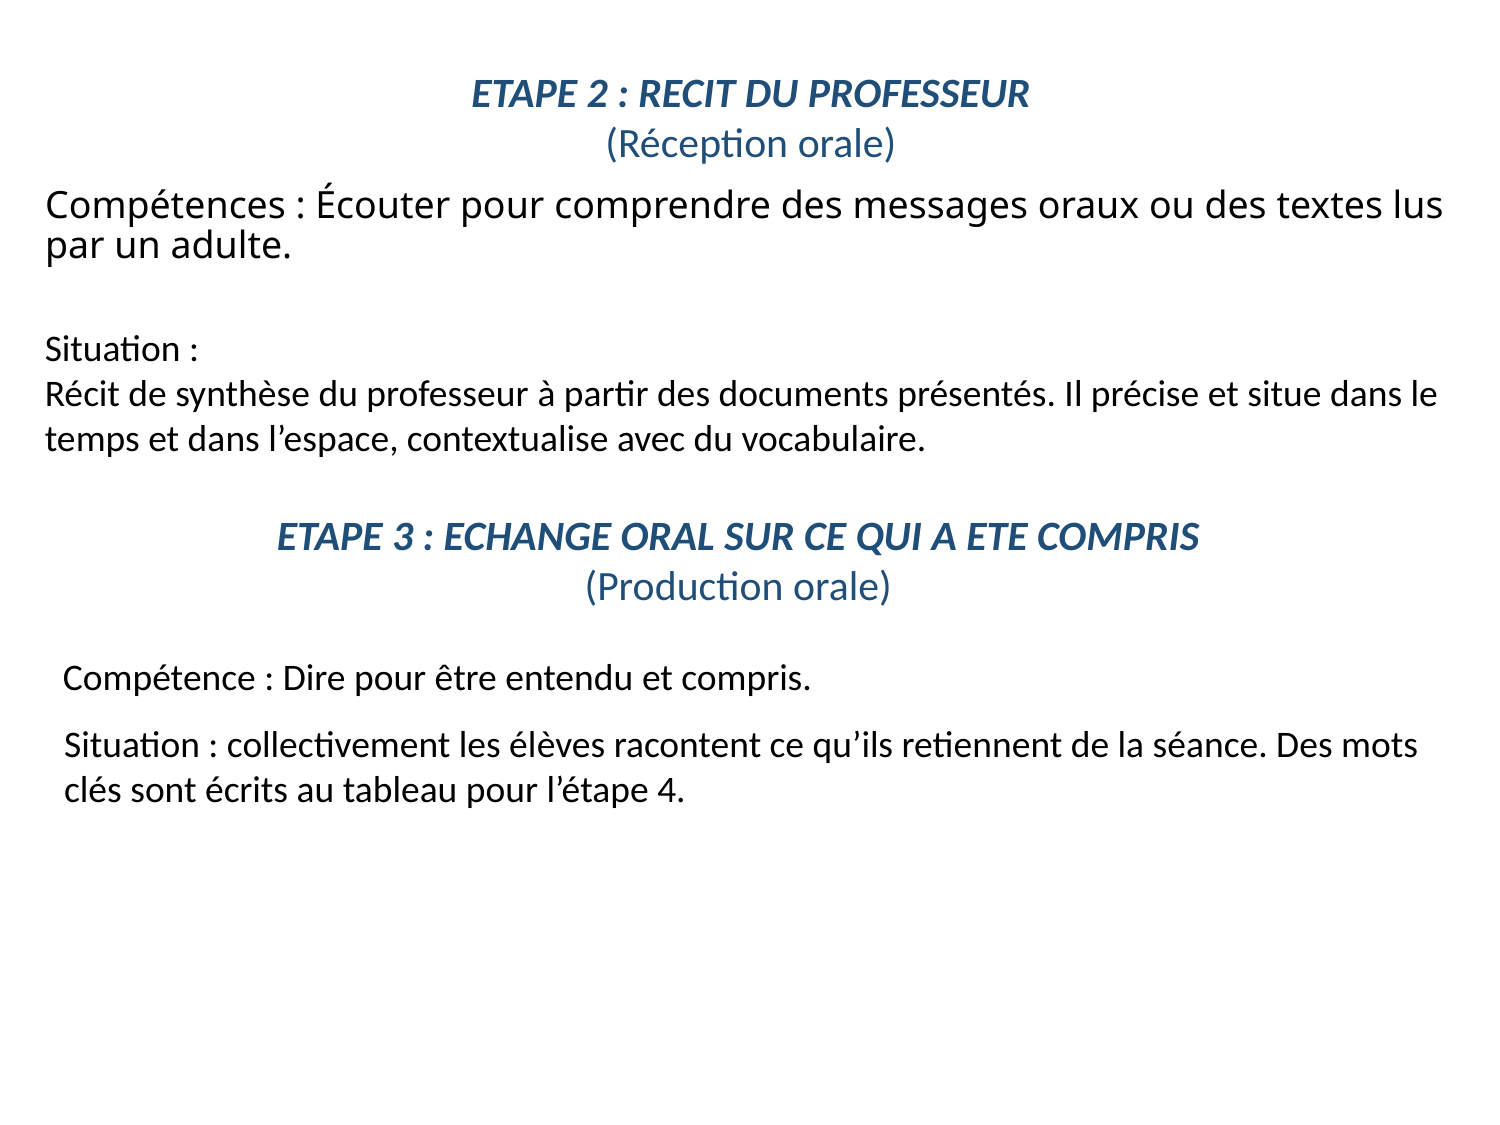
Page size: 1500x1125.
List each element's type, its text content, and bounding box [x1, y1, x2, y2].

text_box ETAPE 2 : RECIT DU PROFESSEUR (Réception orale) [388, 57, 1123, 173]
title Compétences : Écouter pour comprendre des messages oraux ou des textes lus par un adulte. [30, 192, 1500, 261]
text_box Compétence : Dire pour être entendu et compris. [48, 645, 1451, 706]
text_box Situation : Récit de synthèse du professeur à partir des documents présentés. Il précise et situe dans le temps et dans l’espace, contextualise avec du vocabulaire. [30, 317, 1470, 467]
text_box Situation : collectivement les élèves racontent ce qu’ils retiennent de la séance. Des mots clés sont écrits au tableau pour l’étape 4. [49, 712, 1453, 818]
text_box ETAPE 3 : ECHANGE ORAL SUR CE QUI A ETE COMPRIS (Production orale) [138, 501, 1348, 617]
